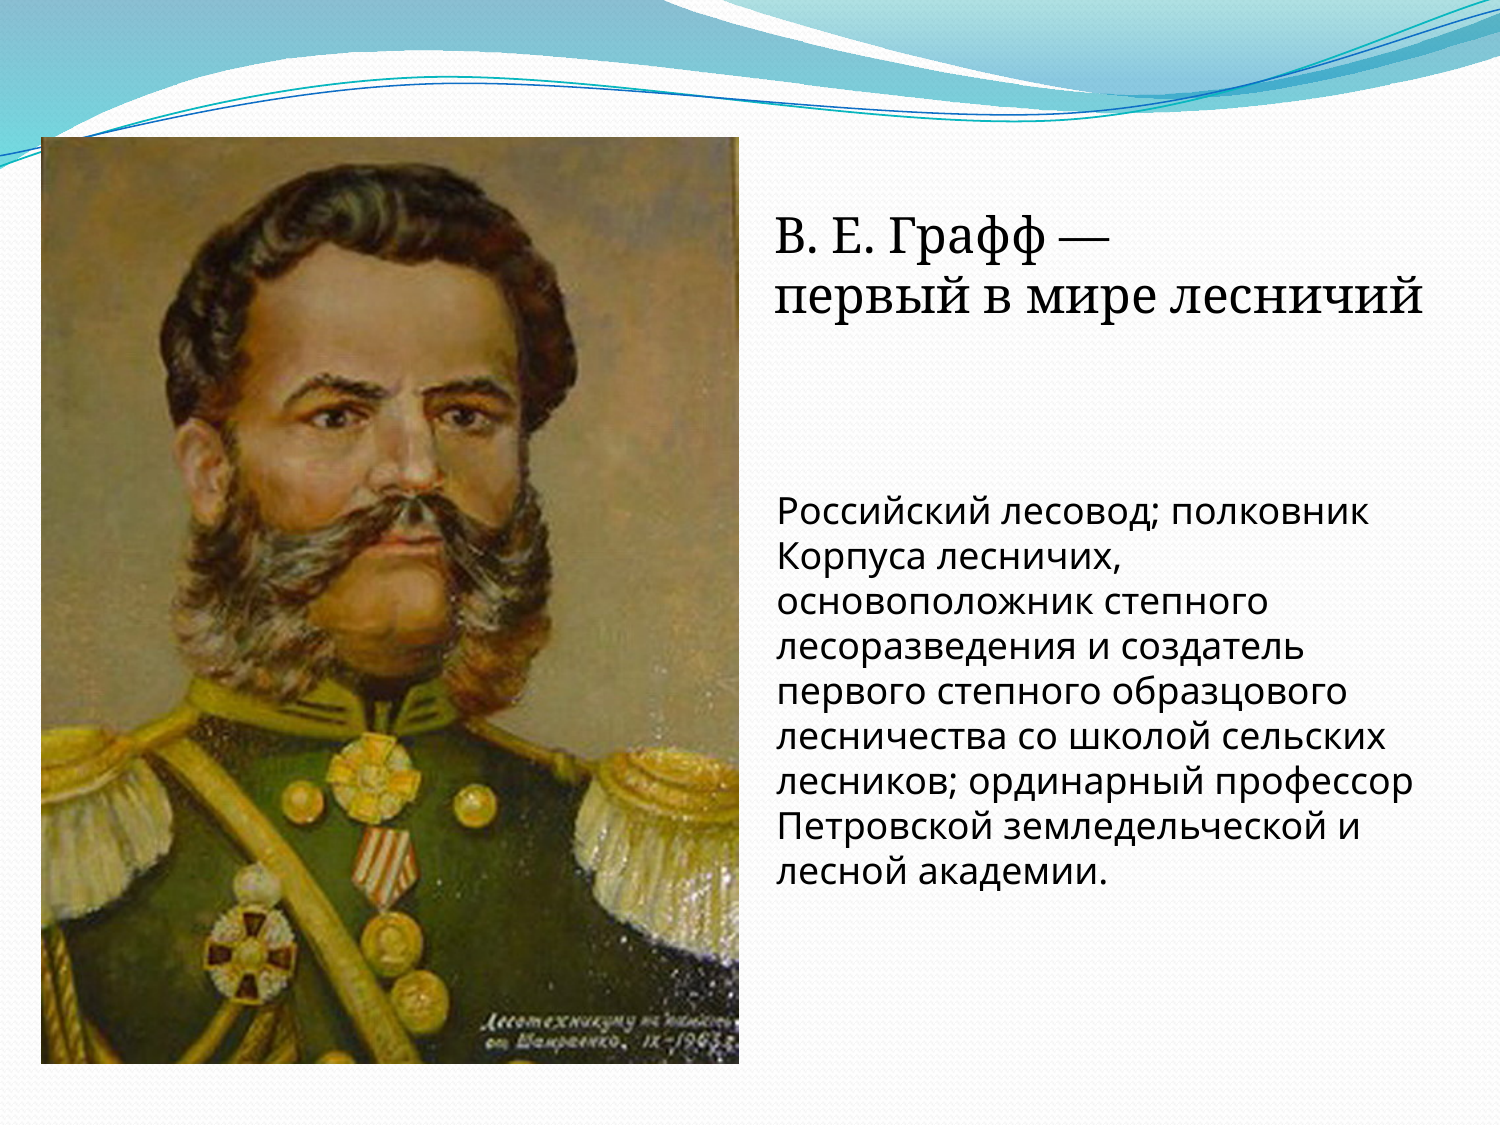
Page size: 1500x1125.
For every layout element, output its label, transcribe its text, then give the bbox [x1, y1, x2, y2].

text_box Российский лесовод; полковник Корпуса лесничих, основоположник степного лесоразведения и создатель первого степного образцового лесничества со школой сельских лесников; ординарный профессор Петровской земледельческой и лесной академии. [761, 479, 1441, 900]
picture [41, 136, 739, 1064]
text_box В. Е. Графф — первый в мире лесничий [759, 196, 1439, 331]
